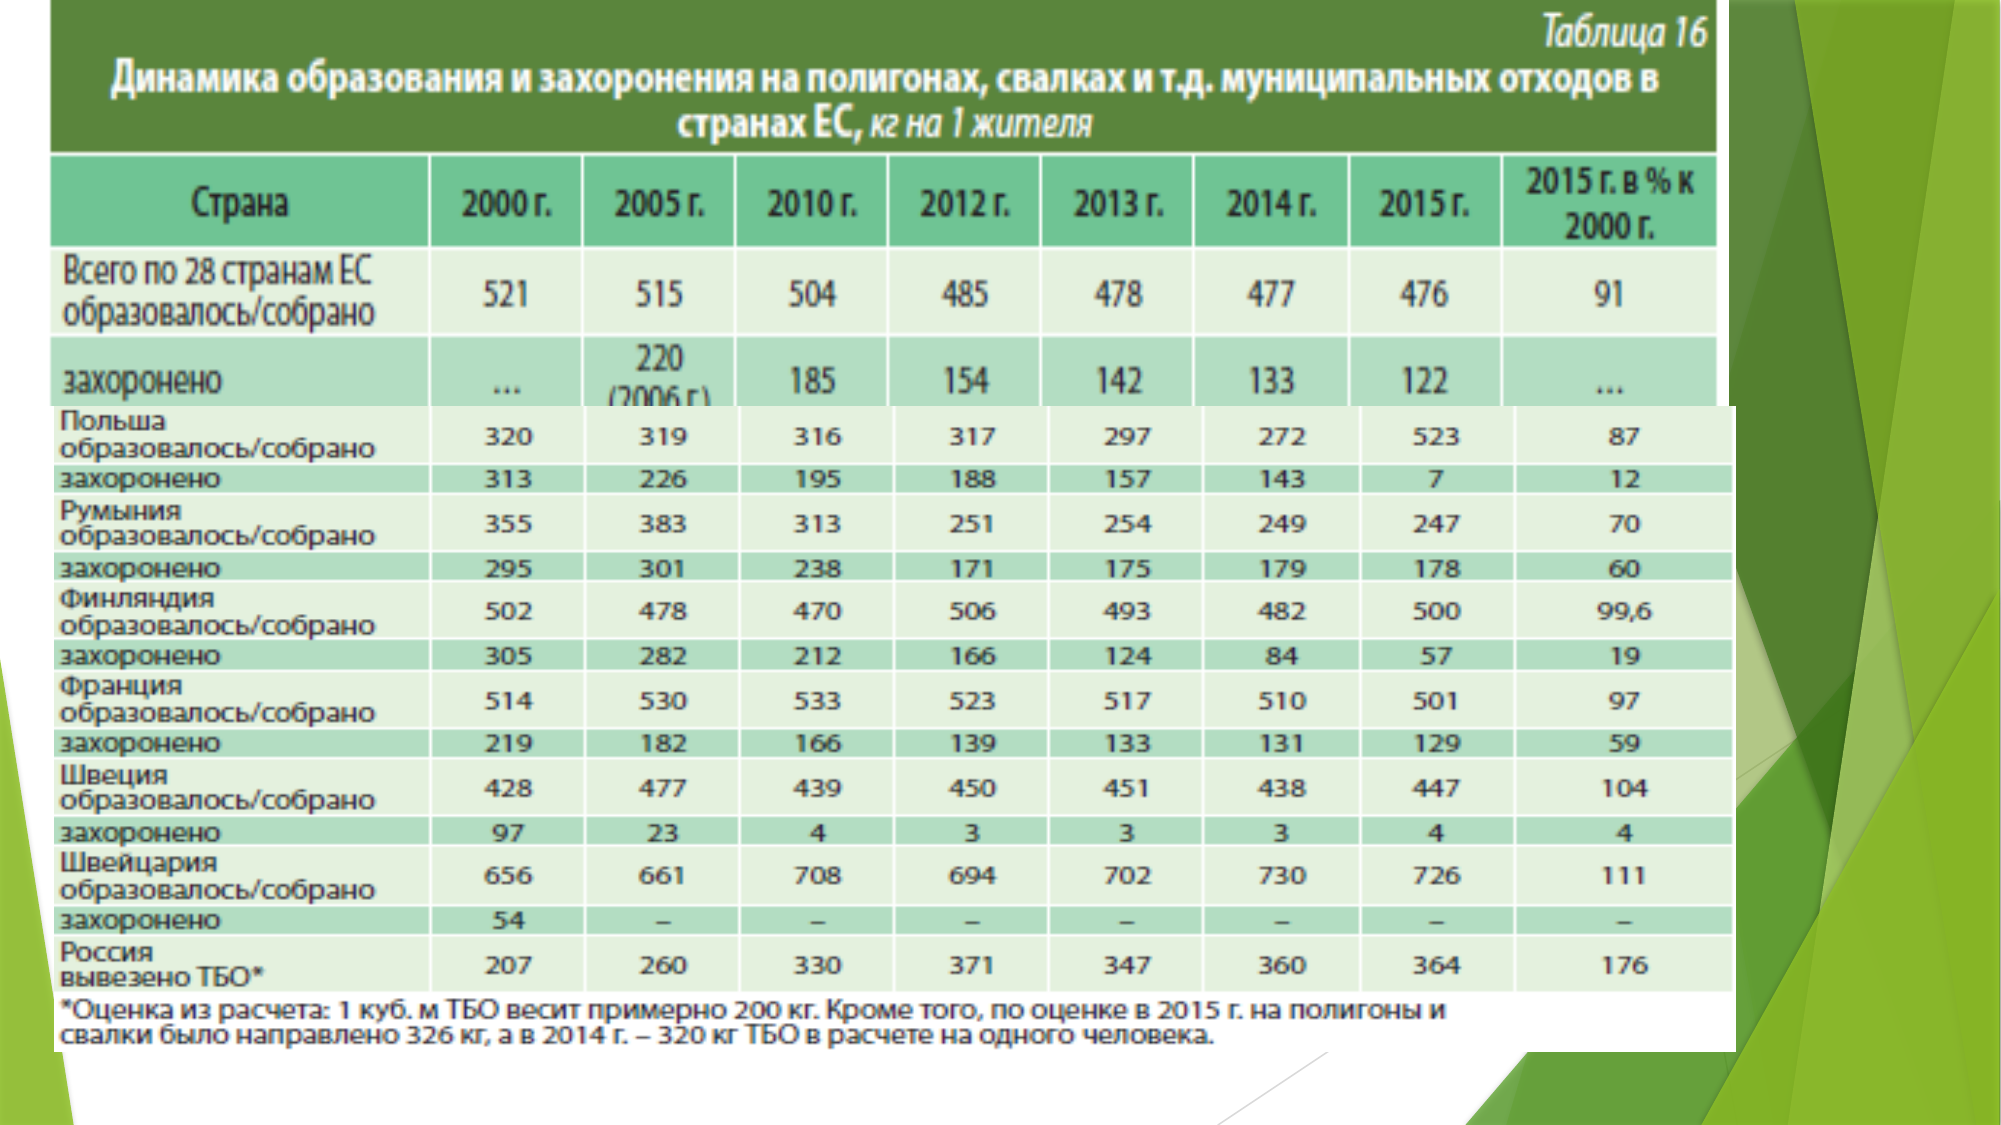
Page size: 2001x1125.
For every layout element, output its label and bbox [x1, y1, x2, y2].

picture [39, 0, 1736, 1052]
